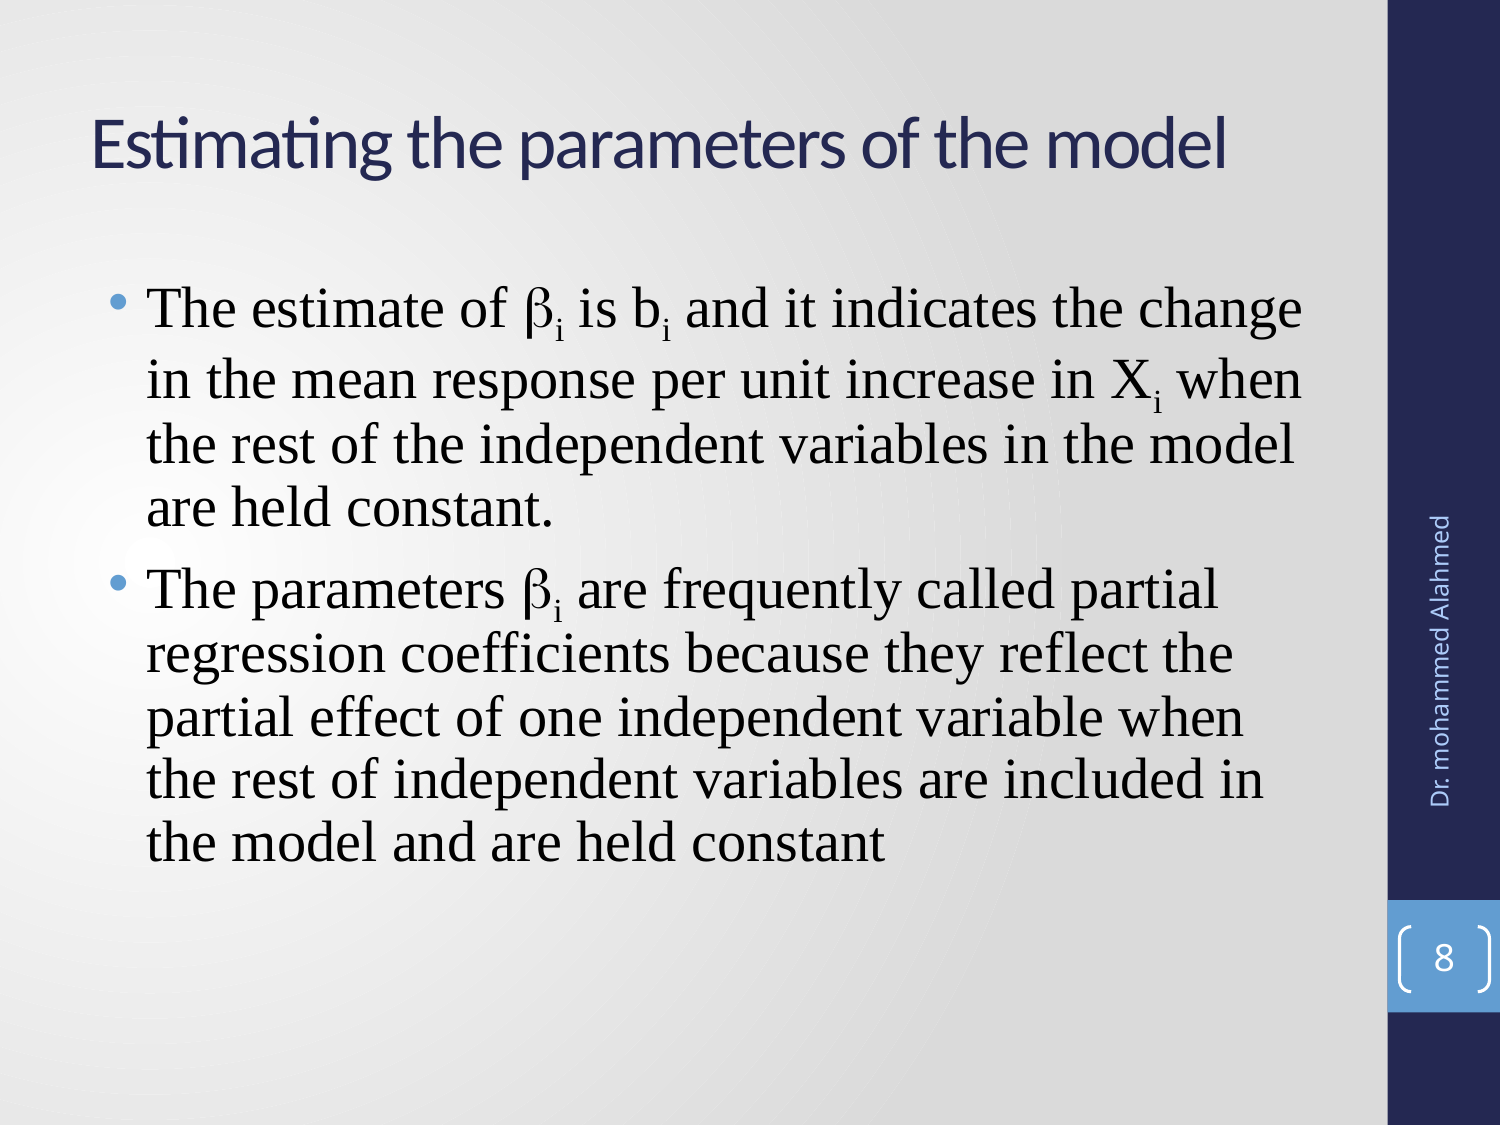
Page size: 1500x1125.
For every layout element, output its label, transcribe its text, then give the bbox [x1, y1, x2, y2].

list The estimate of i is bi and it indicates the change in the mean response per unit increase in Xi when the rest of the independent variables in the model are held constant. The parameters i are frequently called partial regression coefficients because they reflect the partial effect of one independent variable when the rest of independent variables are included in the model and are held constant [75, 262, 1325, 1050]
slide_number 8 [1397, 925, 1492, 994]
title Estimating the parameters of the model [75, 45, 1325, 233]
footer Dr. mohammed Alahmed [1408, 500, 1469, 889]
